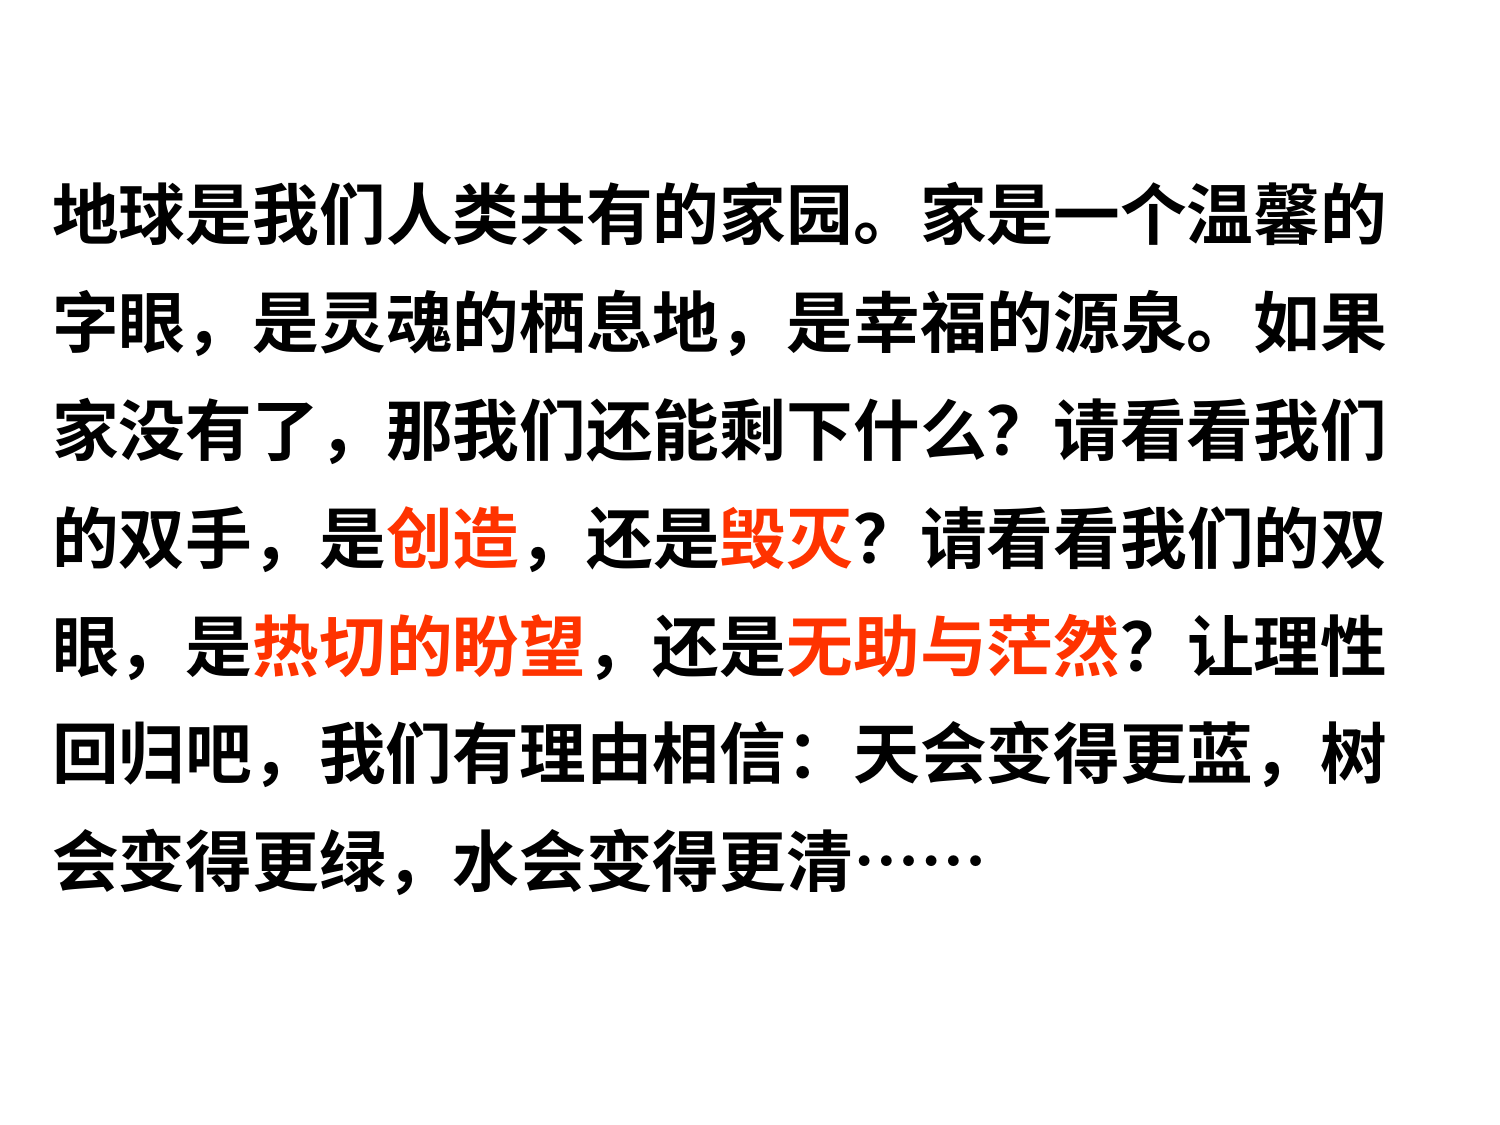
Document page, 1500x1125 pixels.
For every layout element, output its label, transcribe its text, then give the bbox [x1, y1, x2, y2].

text_box 地球是我们人类共有的家园。家是一个温馨的字眼，是灵魂的栖息地，是幸福的源泉。如果家没有了，那我们还能剩下什么？请看看我们的双手，是创造，还是毁灭？请看看我们的双眼，是热切的盼望，还是无助与茫然？让理性回归吧，我们有理由相信：天会变得更蓝，树会变得更绿，水会变得更清…… [37, 137, 1438, 908]
